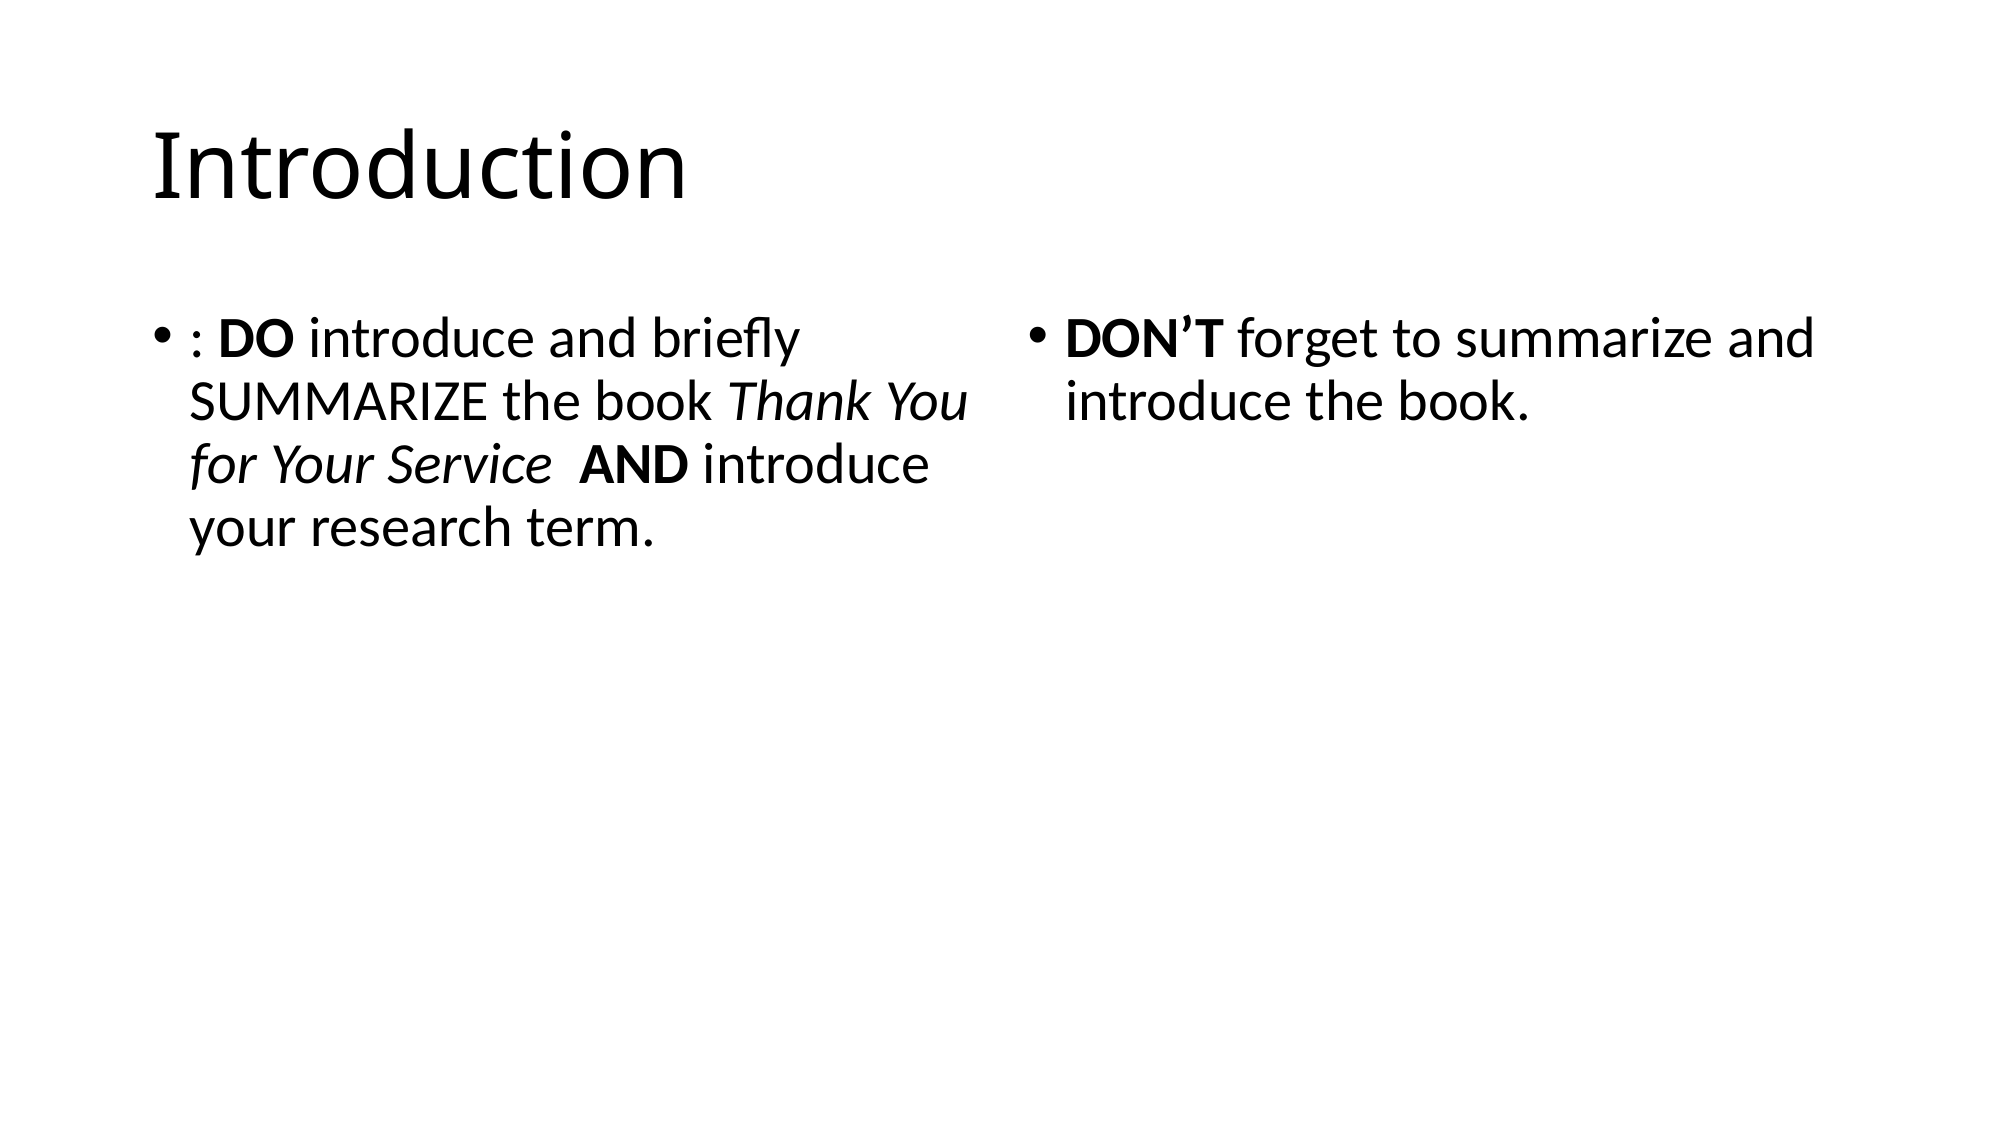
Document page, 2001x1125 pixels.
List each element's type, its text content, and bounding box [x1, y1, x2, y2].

list DON’T forget to summarize and introduce the book. [1012, 299, 1863, 1014]
title Introduction [137, 59, 1863, 278]
list : DO introduce and briefly SUMMARIZE the book Thank You for Your Service AND introduce your research term. [137, 299, 988, 1014]
